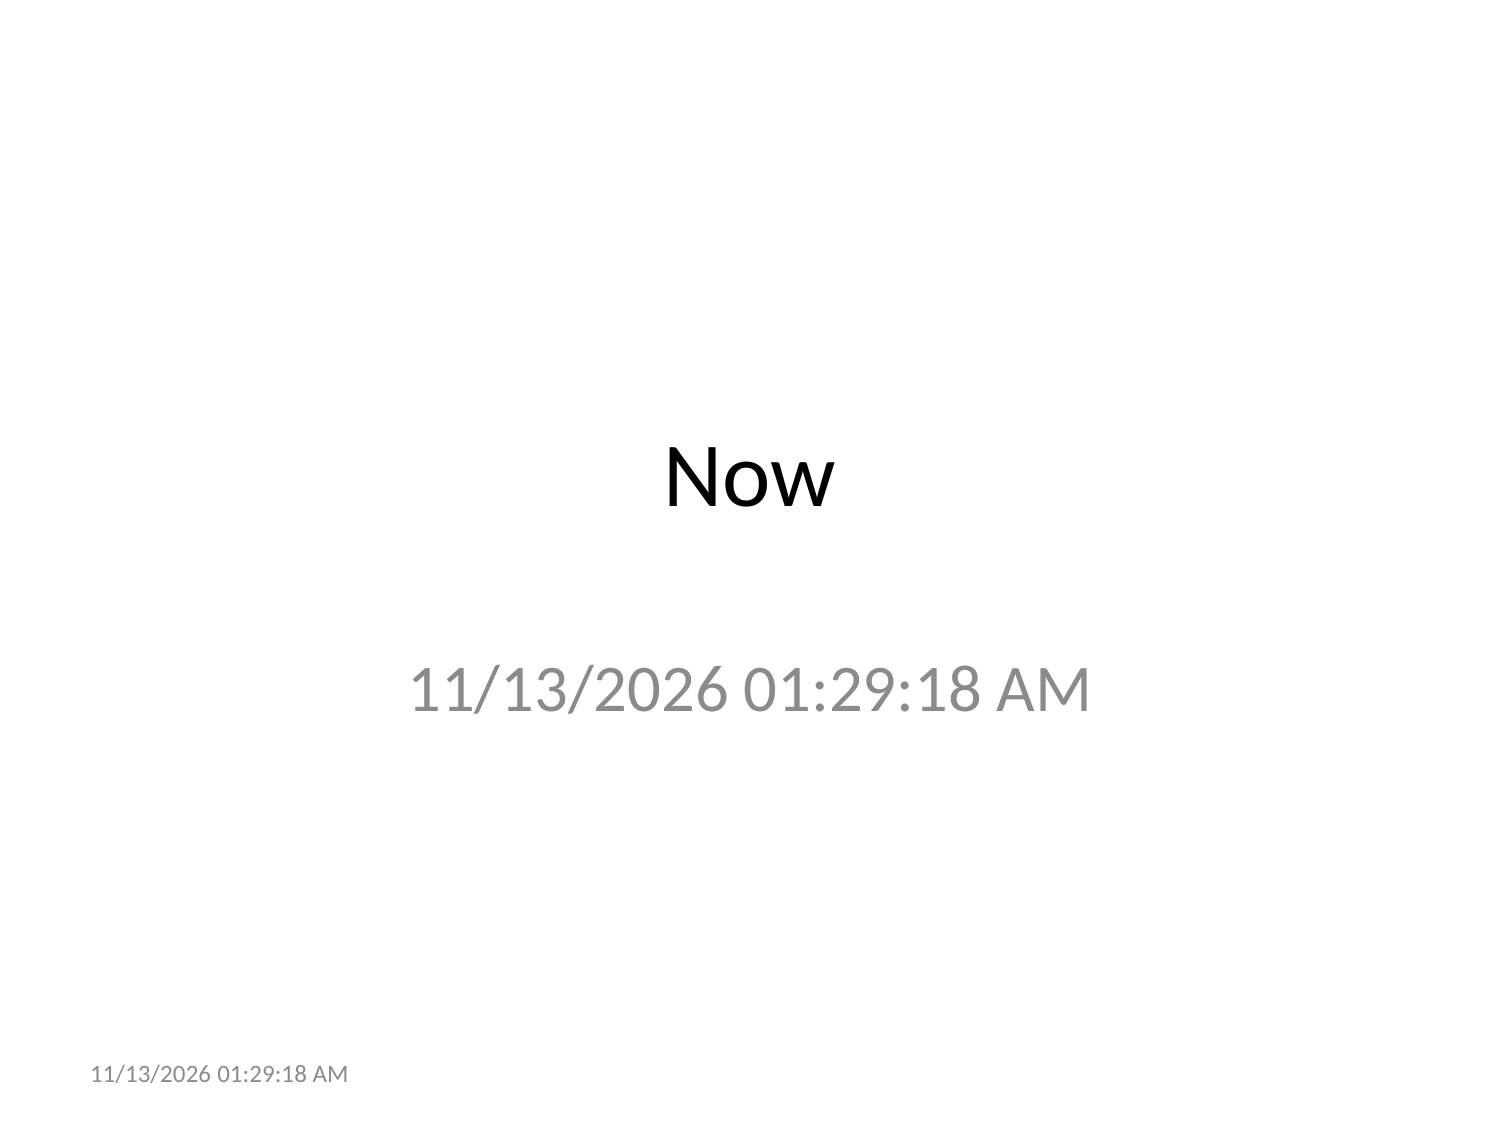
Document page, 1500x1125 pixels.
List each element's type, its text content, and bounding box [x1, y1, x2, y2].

title Now [112, 349, 1388, 591]
subtitle 2011-12-19 10:20:04 AM [225, 637, 1275, 925]
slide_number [75, 1042, 425, 1103]
